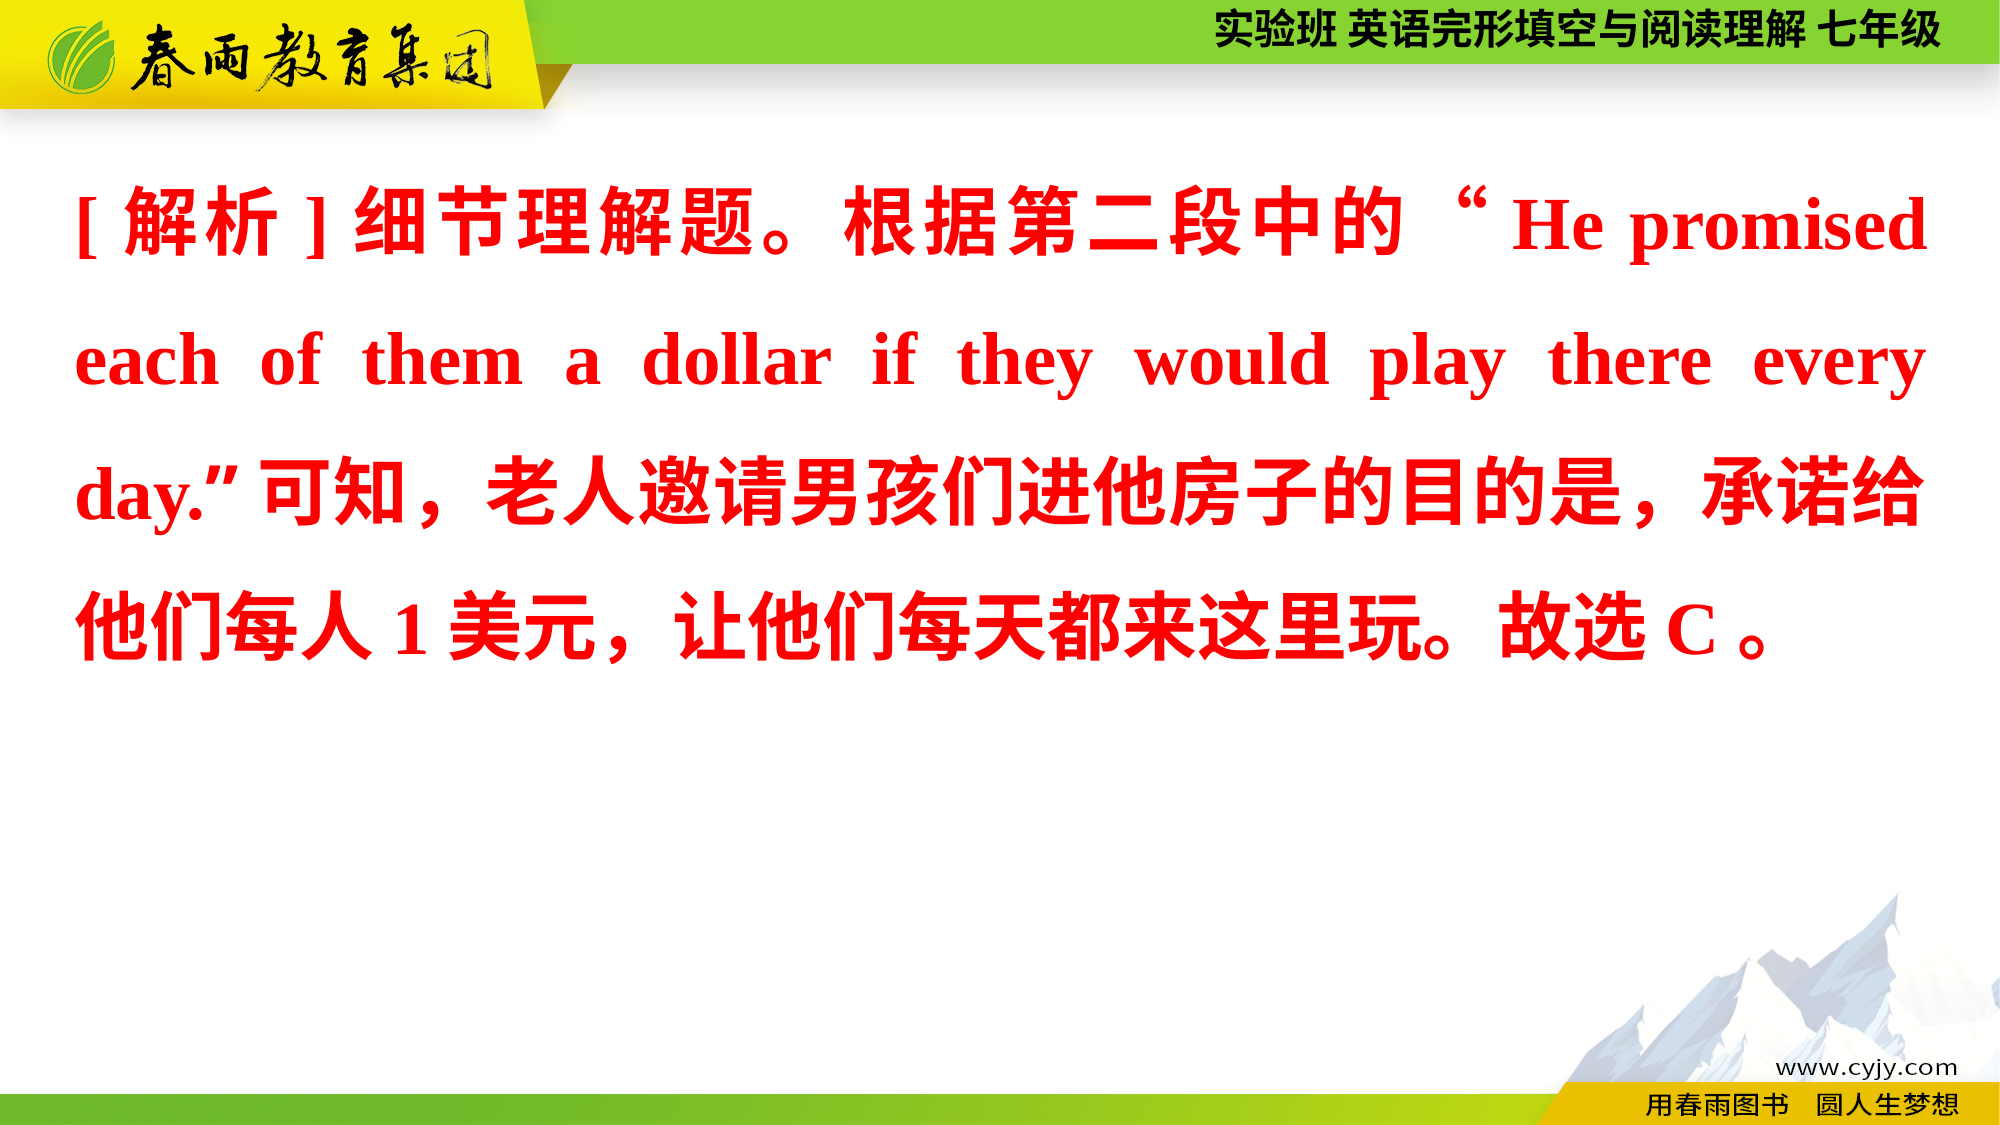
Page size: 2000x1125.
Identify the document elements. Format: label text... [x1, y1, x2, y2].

list [解析]细节理解题。根据第二段中的“He promised each of them a dollar if they would play there every day.”可知，老人邀请男孩们进他房子的目的是，承诺给他们每人1美元，让他们每天都来这里玩。故选C。 [59, 122, 1944, 666]
picture [0, 0, 2000, 1125]
